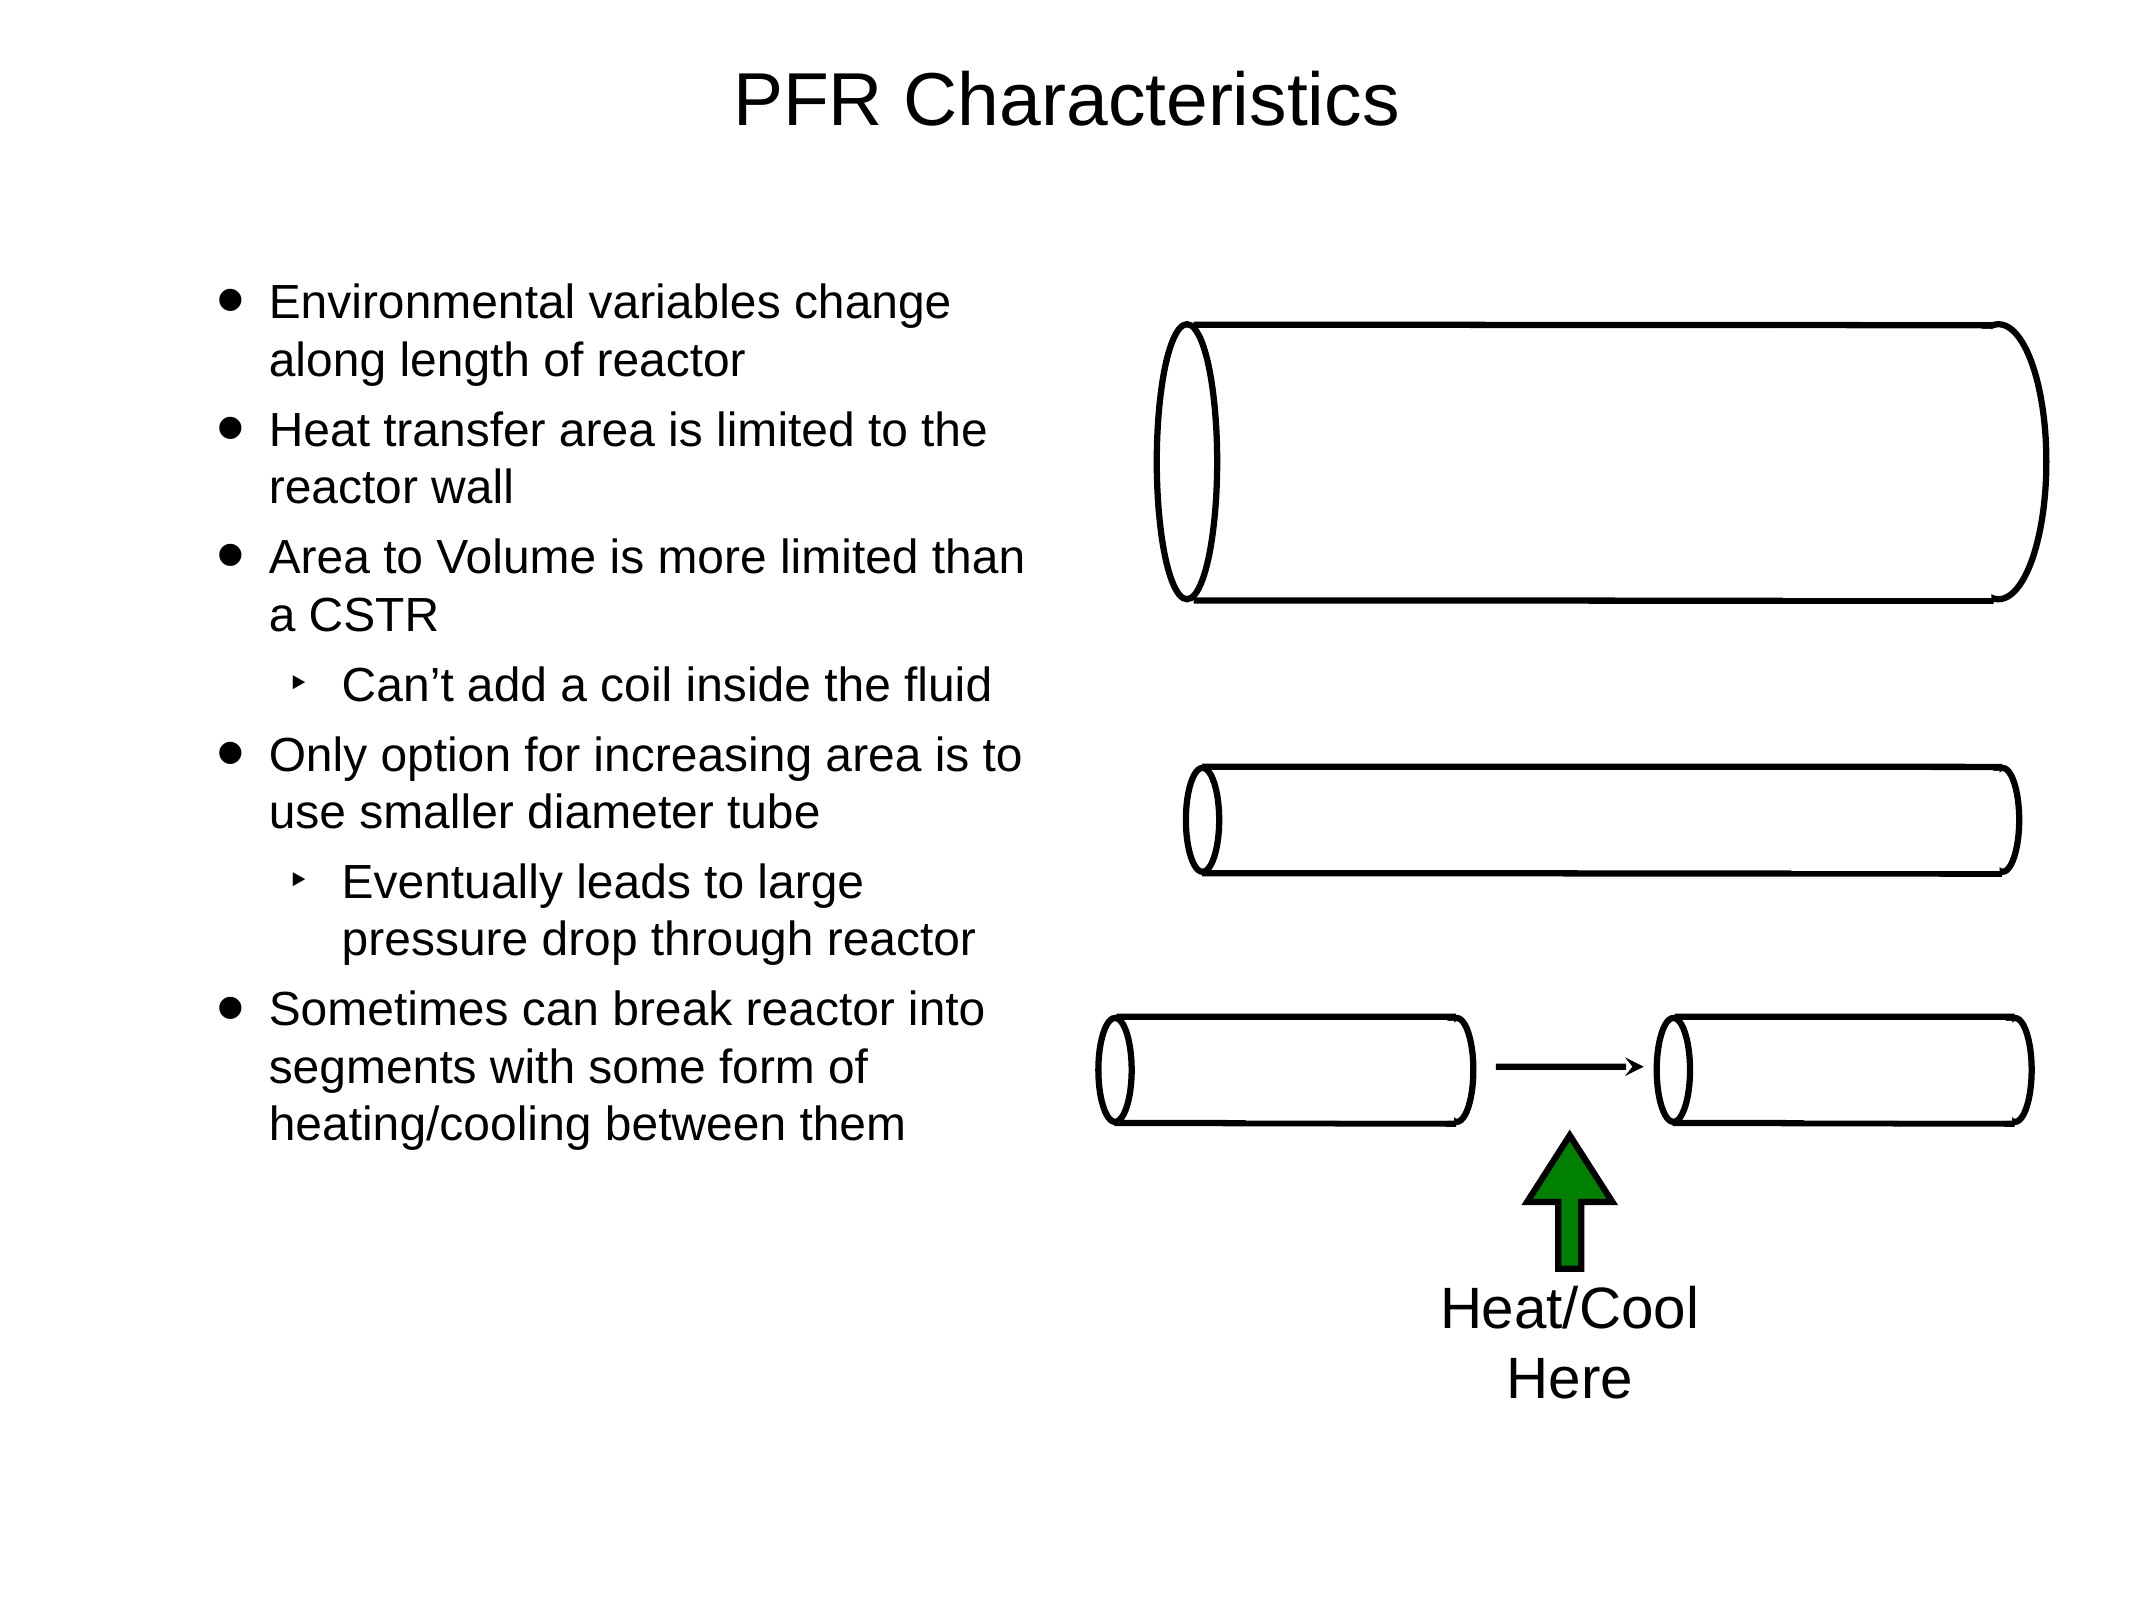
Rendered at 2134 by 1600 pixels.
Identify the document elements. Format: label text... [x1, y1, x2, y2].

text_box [1185, 758, 2020, 875]
text_box [1527, 1135, 1613, 1269]
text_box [1156, 323, 2047, 601]
text_box Heat/Cool Here [1439, 1270, 1700, 1411]
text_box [1098, 1007, 1474, 1125]
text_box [1656, 1007, 2032, 1125]
title PFR Characteristics [208, 41, 1925, 250]
text_box [1631, 1060, 1644, 1073]
list Environmental variables change along length of reactor Heat transfer area is limited to the reactor wall Area to Volume is more limited than a CSTR Can’t add a coil inside the fluid Only option for increasing area is to use smaller diameter tube Eventually leads to large pressure drop through reactor Sometimes can break reactor into segments with some form of heating/cooling between them [208, 262, 1067, 1461]
